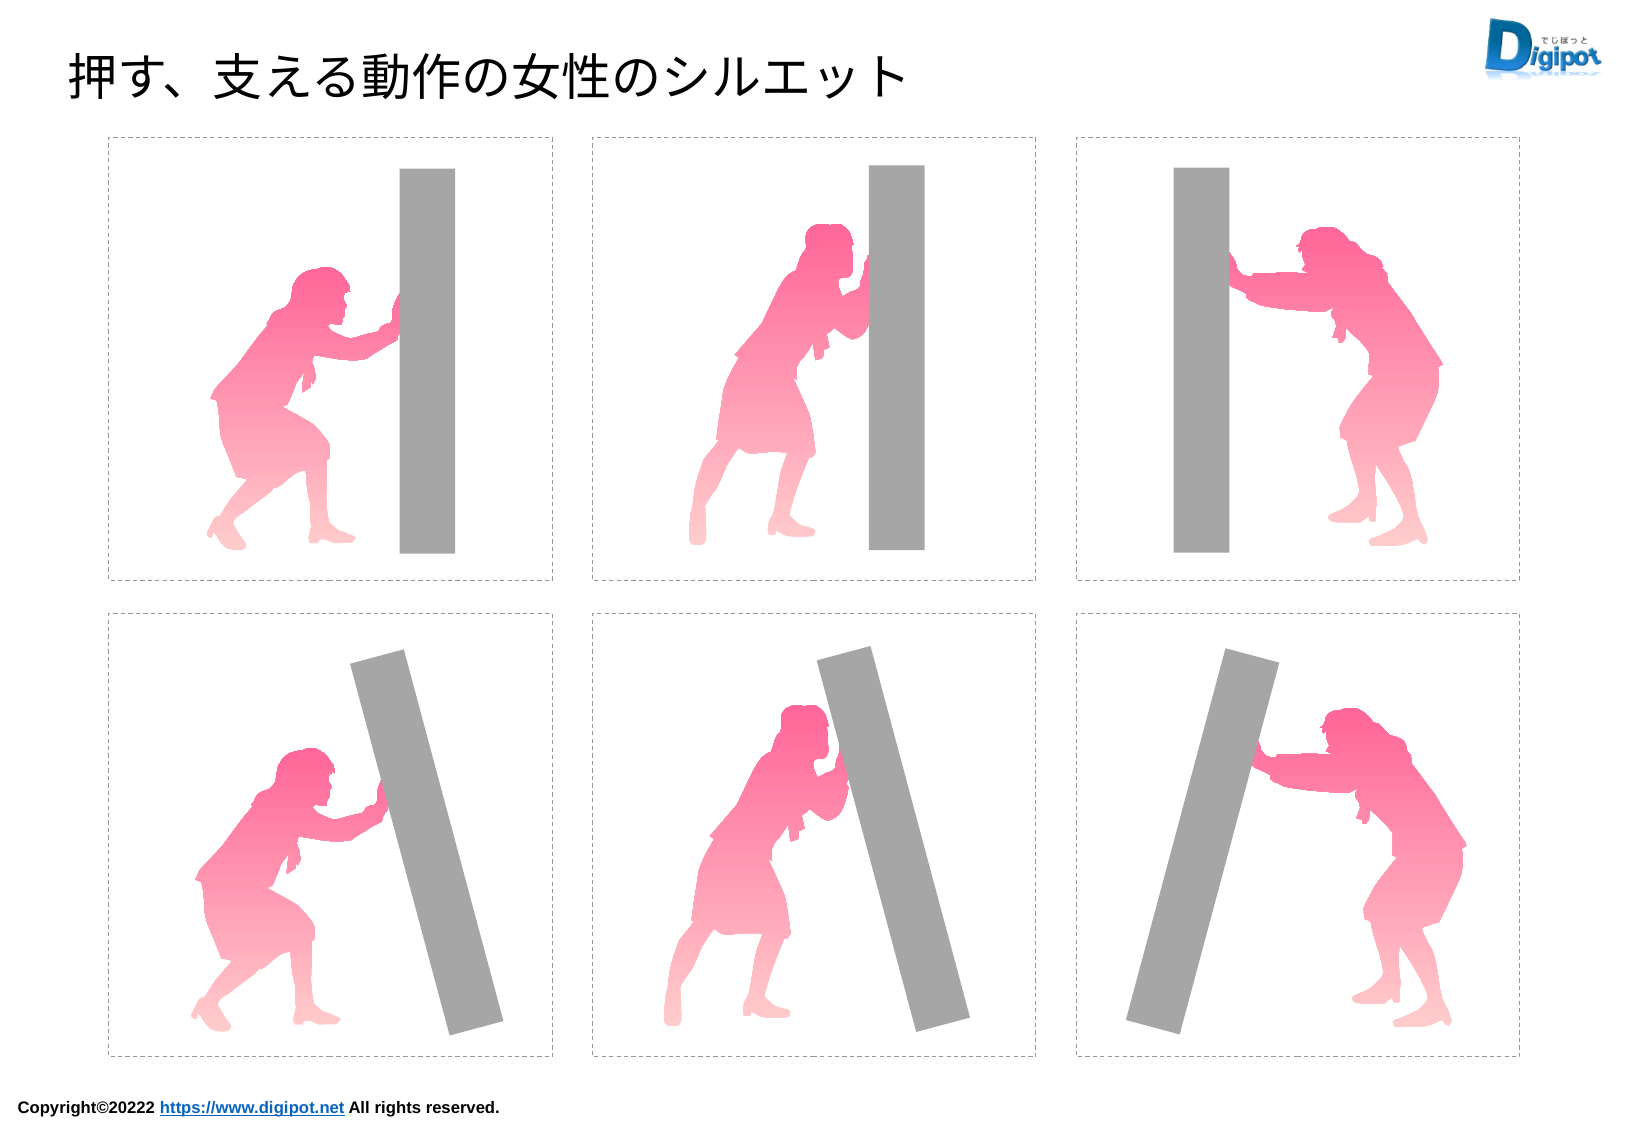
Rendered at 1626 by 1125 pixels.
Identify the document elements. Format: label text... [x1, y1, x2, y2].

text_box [688, 165, 925, 551]
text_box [1173, 167, 1444, 553]
text_box 押す、支える動作の女性のシルエット [52, 38, 927, 113]
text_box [1174, 648, 1468, 1034]
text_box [191, 649, 455, 1035]
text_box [663, 646, 922, 1032]
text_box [206, 168, 456, 554]
picture [1485, 18, 1602, 82]
